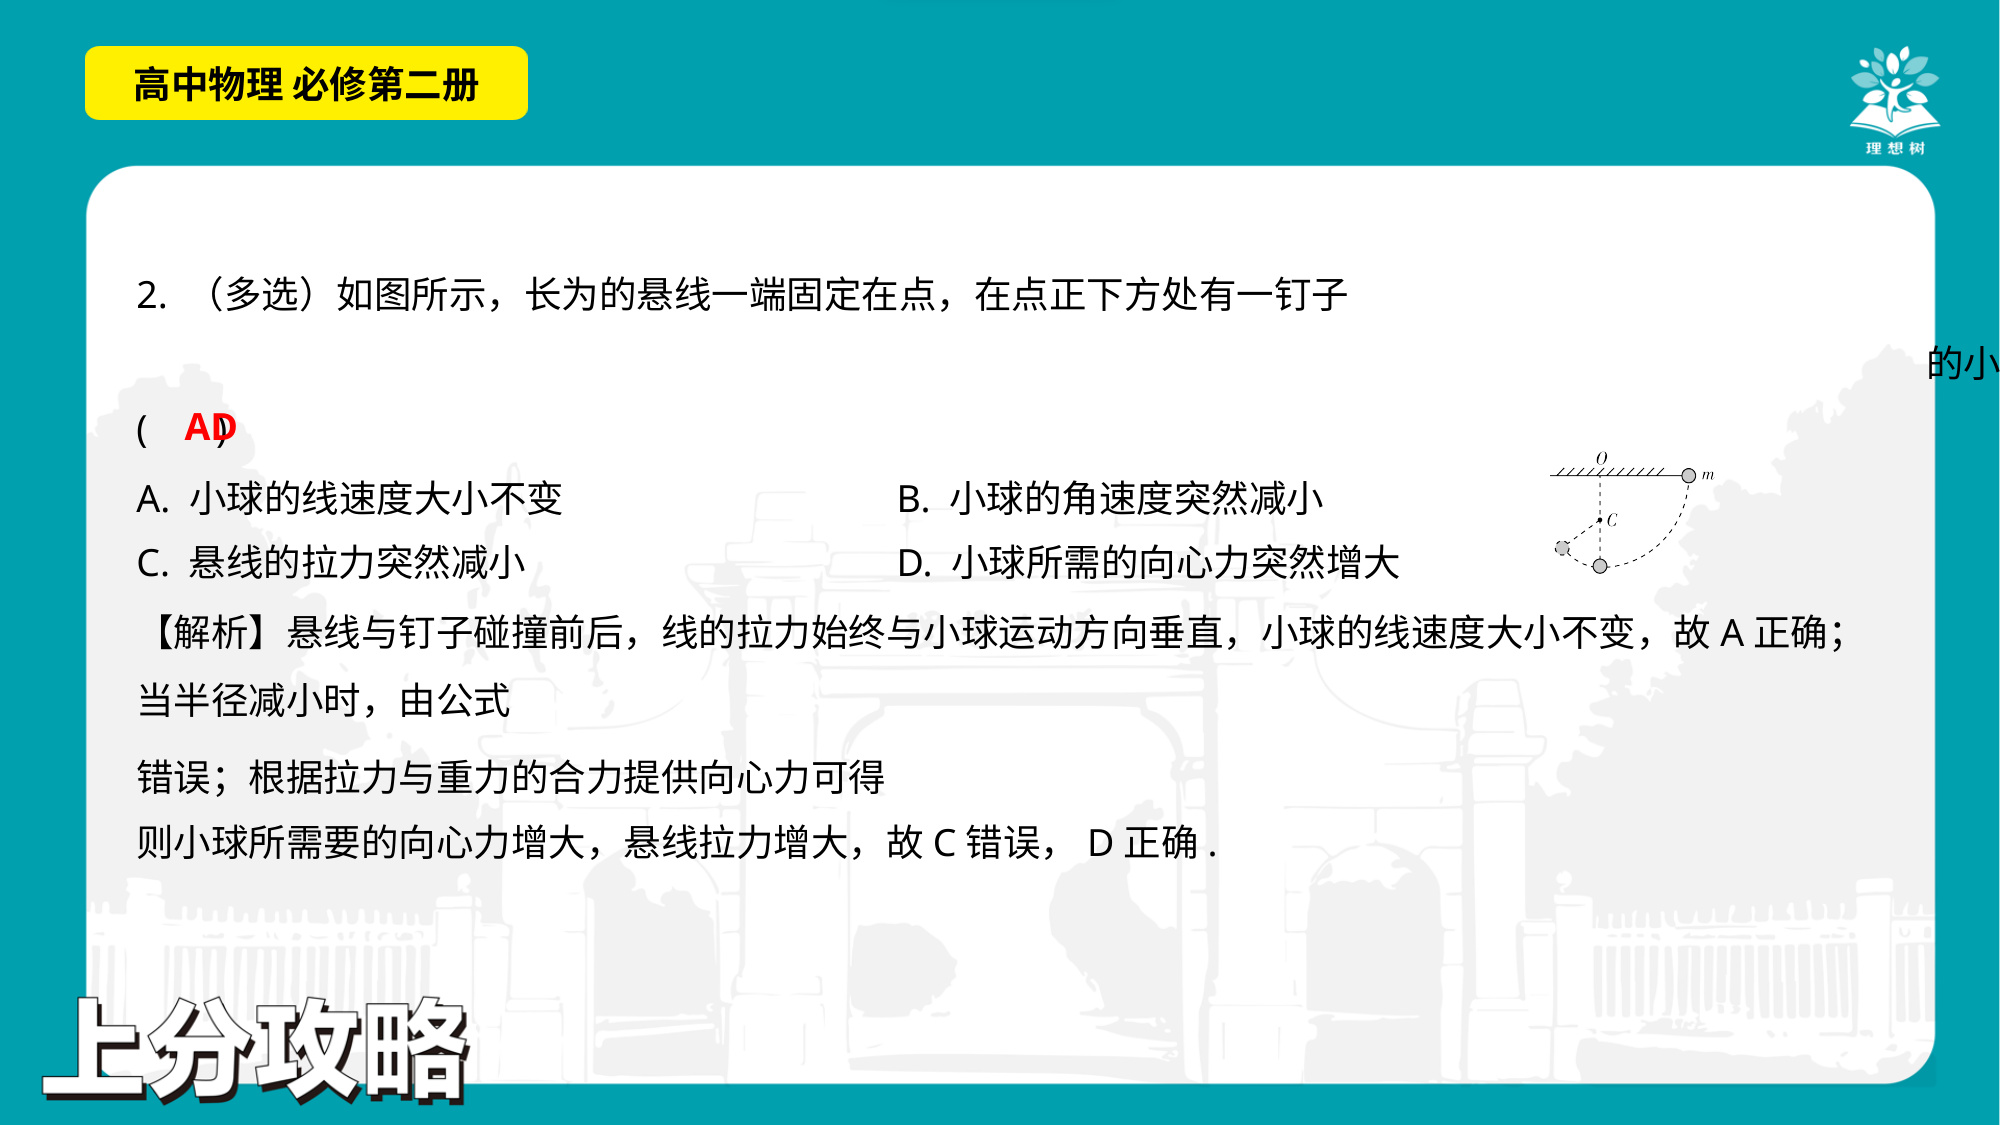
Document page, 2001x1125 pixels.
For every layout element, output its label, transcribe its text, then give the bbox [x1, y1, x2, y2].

text_box A. 小球的线速度大小不变 B. 小球的角速度突然减小 C. 悬线的拉力突然减小 D. 小球所需的向心力突然增大 [136, 450, 1622, 578]
picture [0, 0, 2000, 1125]
text_box AD [170, 382, 253, 441]
